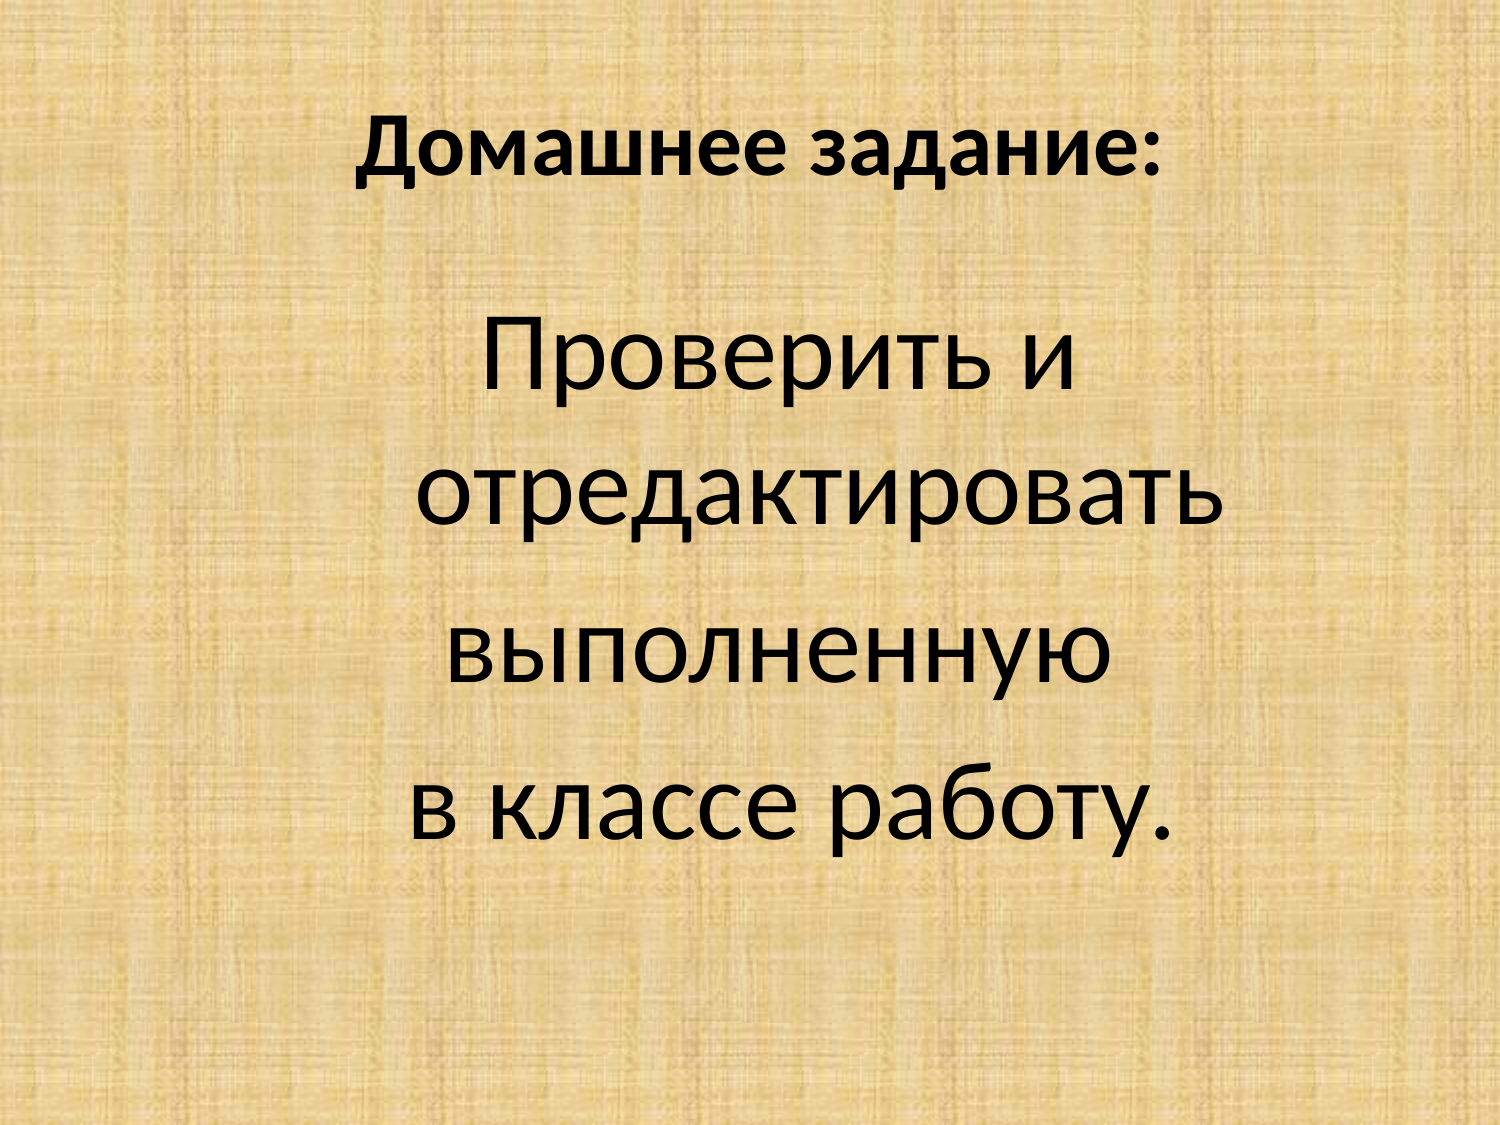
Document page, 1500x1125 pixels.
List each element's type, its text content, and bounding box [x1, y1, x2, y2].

picture [0, 0, 1500, 1125]
title Домашнее задание: [75, 45, 1425, 233]
list Проверить и отредактировать выполненную в классе работу. [117, 269, 1468, 1012]
